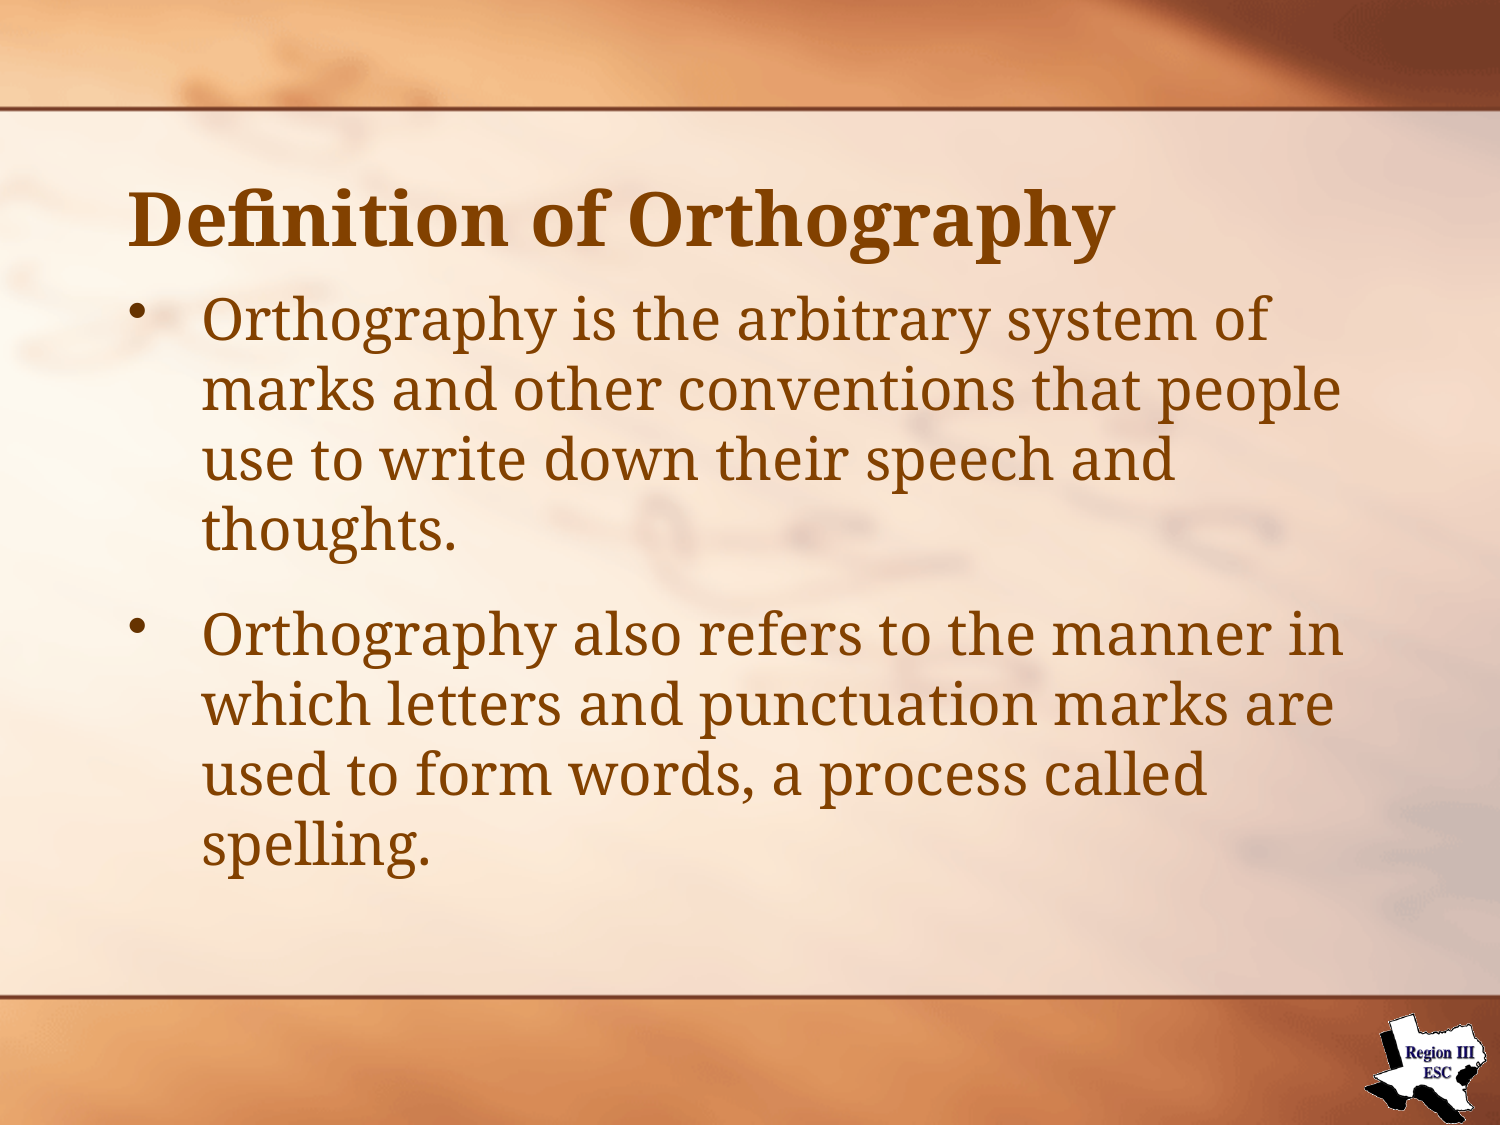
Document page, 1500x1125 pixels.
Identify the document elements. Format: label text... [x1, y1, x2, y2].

title Definition of Orthography [112, 125, 1413, 270]
list Orthography is the arbitrary system of marks and other conventions that people use to write down their speech and thoughts. Orthography also refers to the manner in which letters and punctuation marks are used to form words, a process called spelling. [112, 275, 1413, 950]
picture [0, 0, 1500, 1125]
